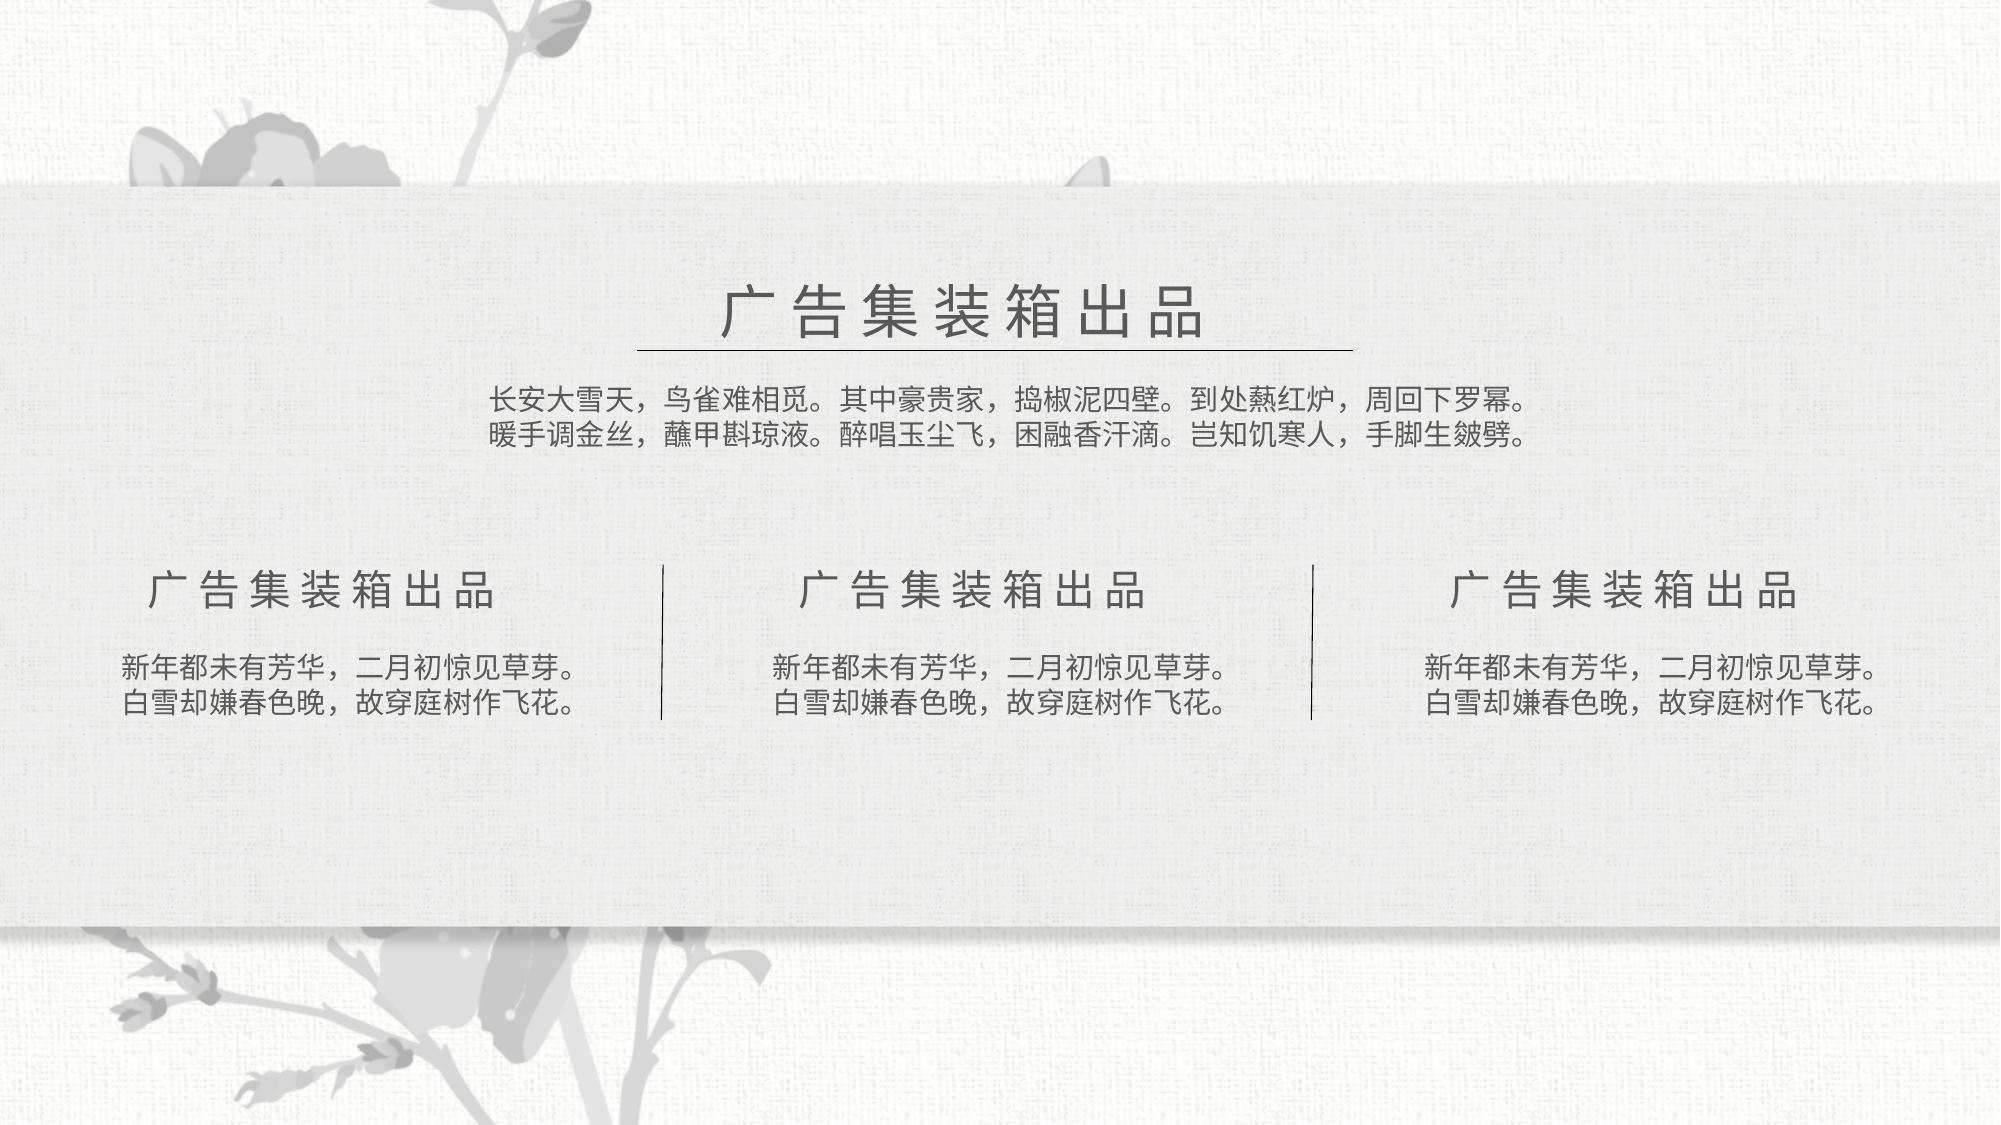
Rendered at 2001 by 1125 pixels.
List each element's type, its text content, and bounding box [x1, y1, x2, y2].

text_box 广 告 集 装 箱 出 品 [1435, 556, 1835, 622]
text_box 新年都未有芳华，二月初惊见草芽。 白雪却嫌春色晚，故穿庭树作飞花。 [1409, 642, 1908, 727]
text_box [624, 0, 1364, 1125]
text_box 长安大雪天，鸟雀难相觅。其中豪贵家，捣椒泥四壁。到处爇红炉，周回下罗幂。 暖手调金丝，蘸甲斟琼液。醉唱玉尘飞，困融香汗滴。岂知饥寒人，手脚生皴劈。 [1364, 374, 1578, 459]
picture [0, 0, 624, 1125]
